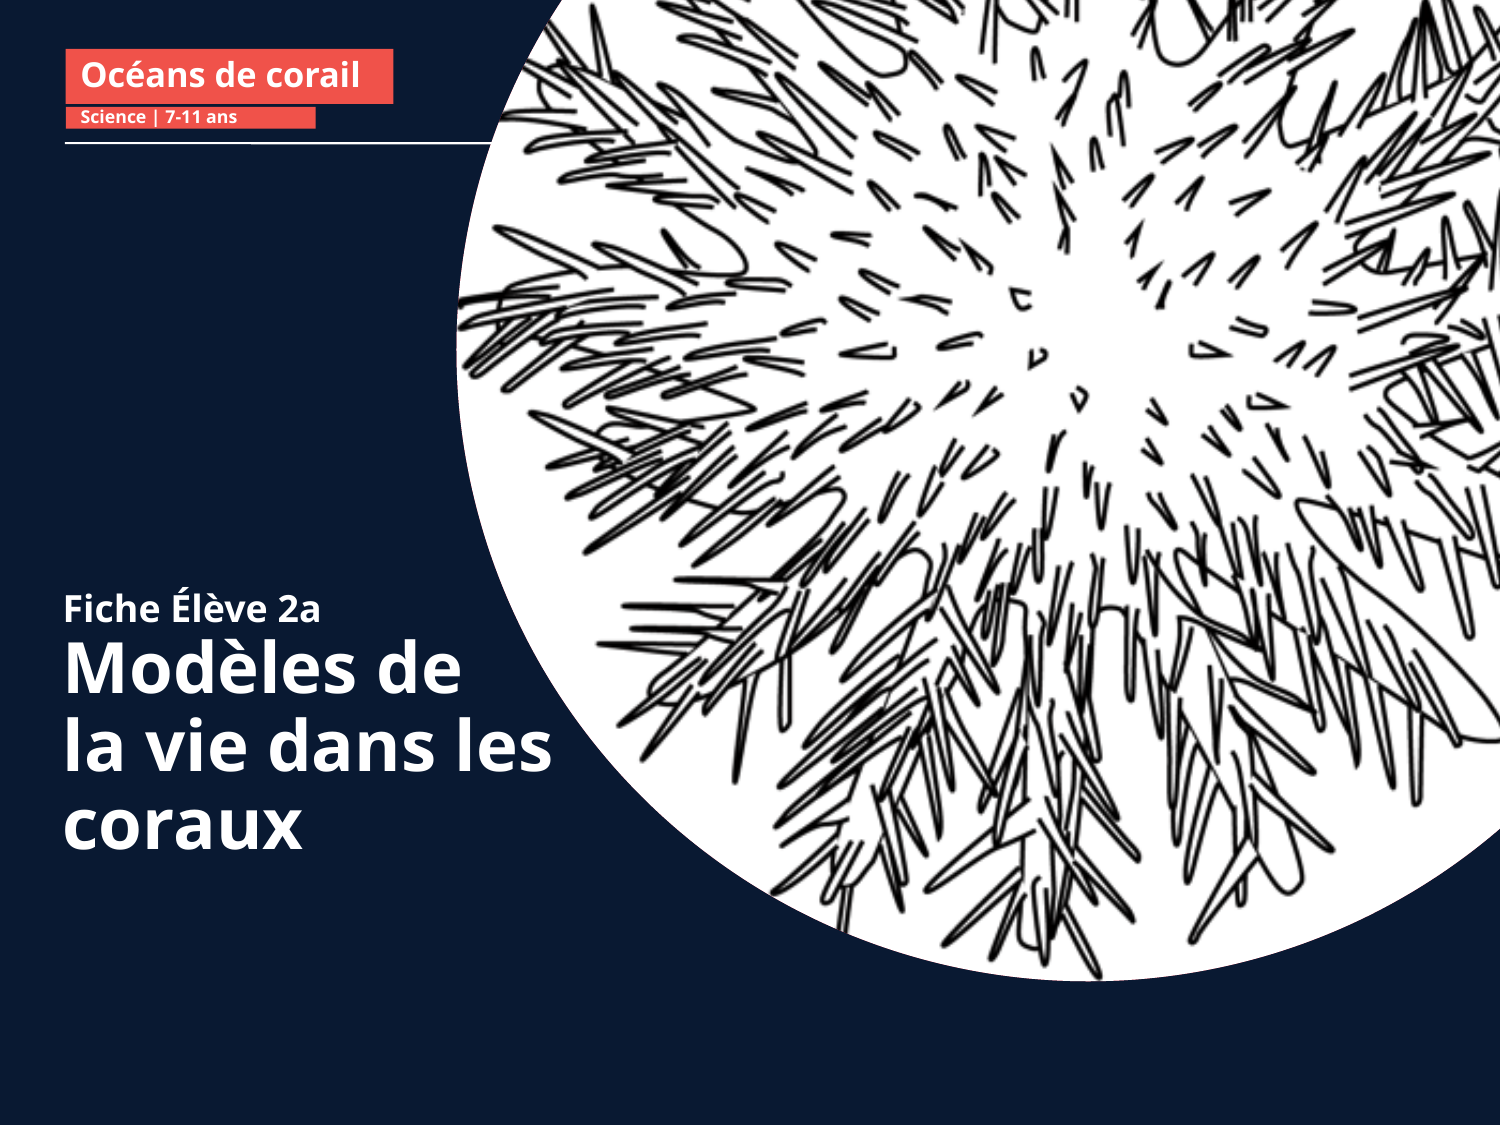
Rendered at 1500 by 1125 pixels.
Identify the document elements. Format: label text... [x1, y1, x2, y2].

text_box [456, 0, 1500, 982]
list Fiche Élève 2a [54, 582, 445, 622]
list Modèles de la vie dans les coraux [54, 622, 609, 970]
list Océans de corail [65, 48, 394, 105]
list Science | 7-11 ans [65, 106, 317, 130]
